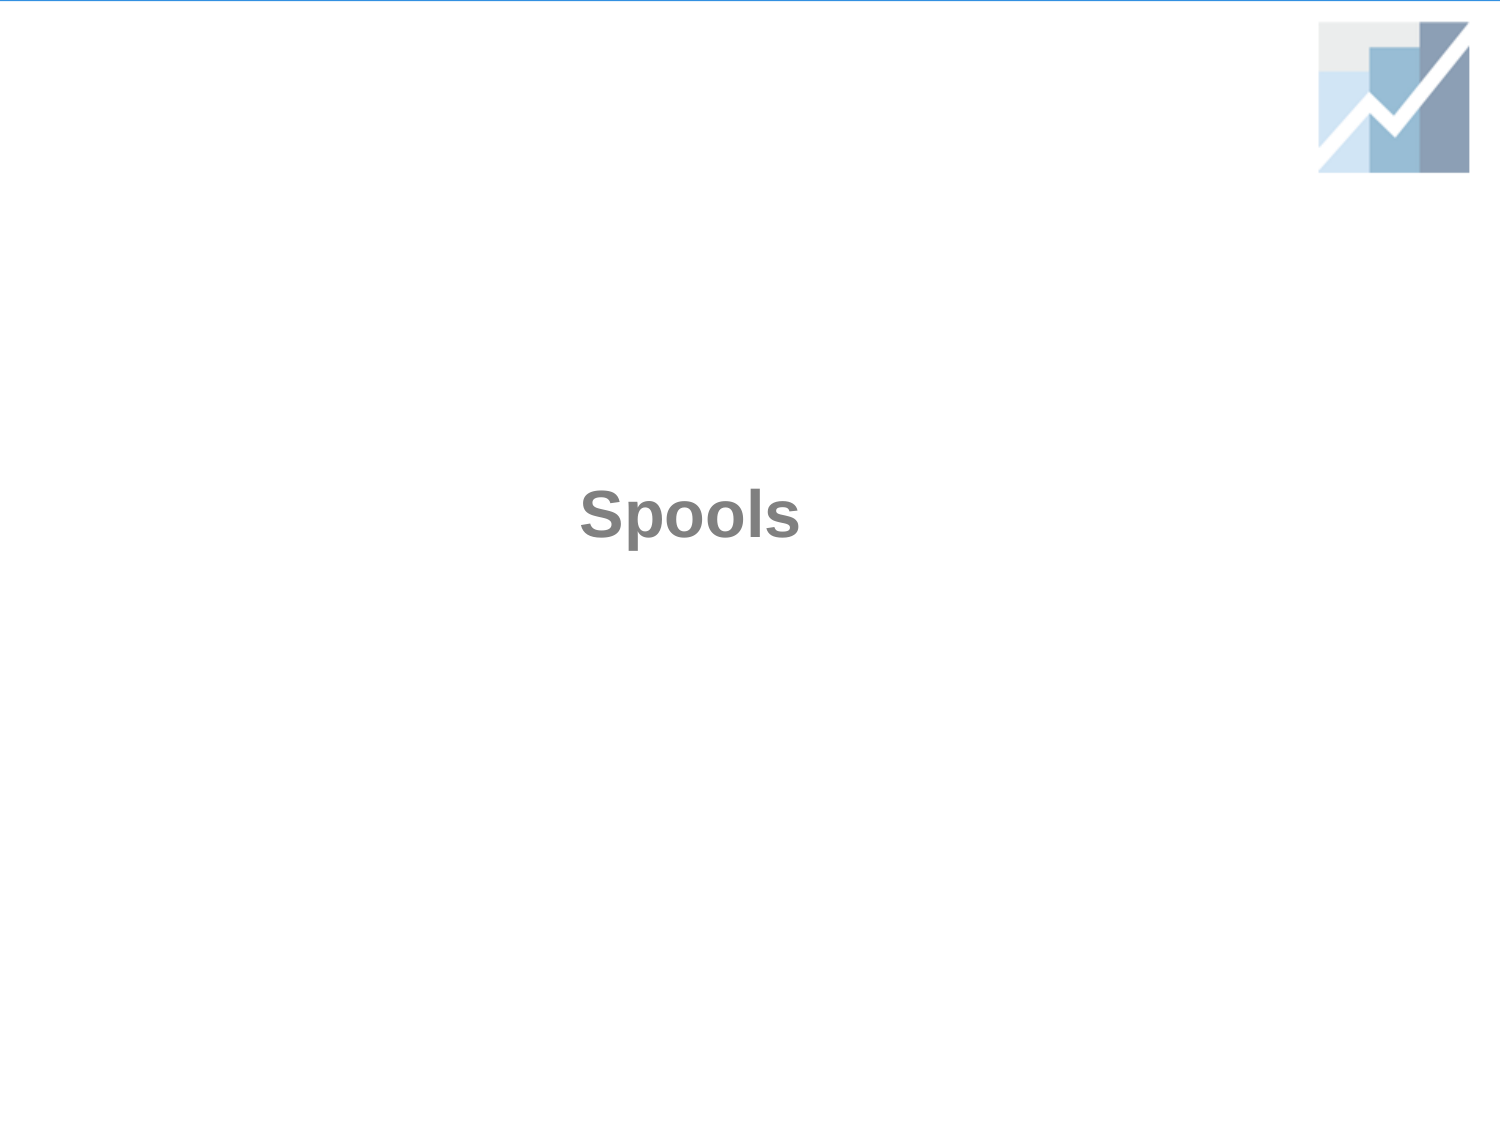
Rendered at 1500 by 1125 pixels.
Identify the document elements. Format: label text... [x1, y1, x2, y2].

picture [1300, 11, 1479, 181]
subtitle Spools [63, 463, 1318, 727]
